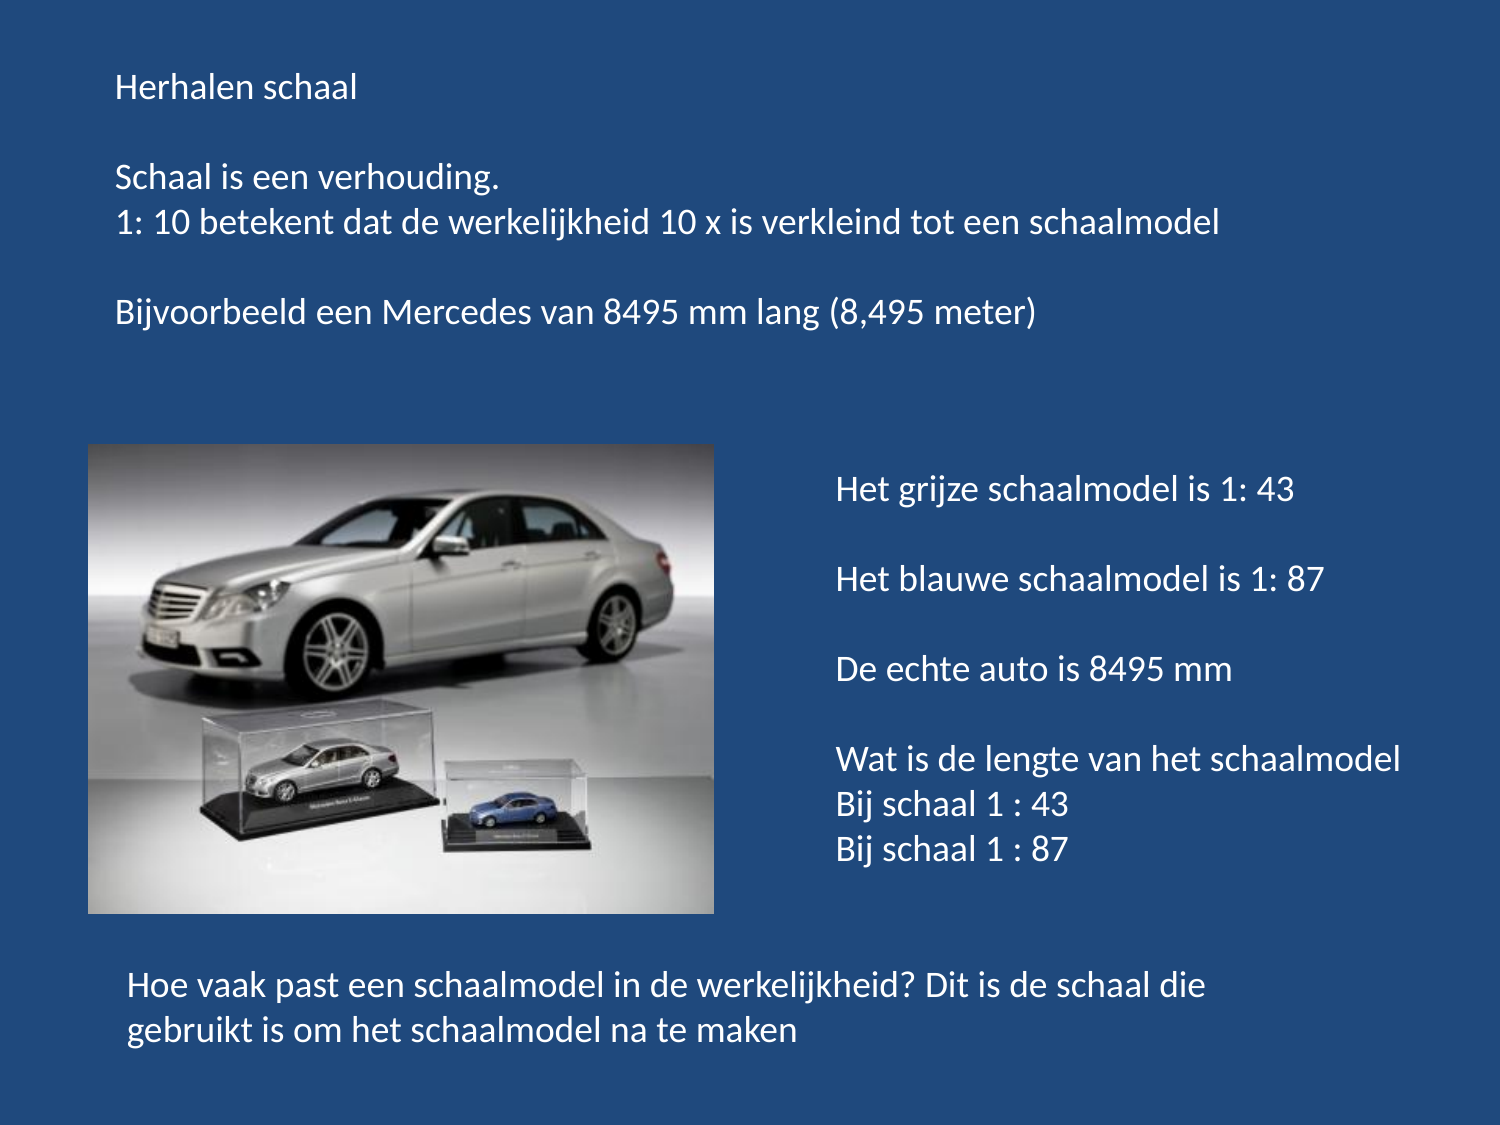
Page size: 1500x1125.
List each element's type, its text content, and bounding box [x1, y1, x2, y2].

text_box Hoe vaak past een schaalmodel in de werkelijkheid? Dit is de schaal die gebruikt is om het schaalmodel na te maken [112, 952, 1294, 1057]
text_box Herhalen schaal Schaal is een verhouding. 1: 10 betekent dat de werkelijkheid 10 x is verkleind tot een schaalmodel Bijvoorbeeld een Mercedes van 8495 mm lang (8,495 meter) [100, 54, 1259, 340]
text_box Het grijze schaalmodel is 1: 43 Het blauwe schaalmodel is 1: 87 De echte auto is 8495 mm Wat is de lengte van het schaalmodel Bij schaal 1 : 43 Bij schaal 1 : 87 [820, 456, 1459, 876]
picture [88, 444, 714, 914]
